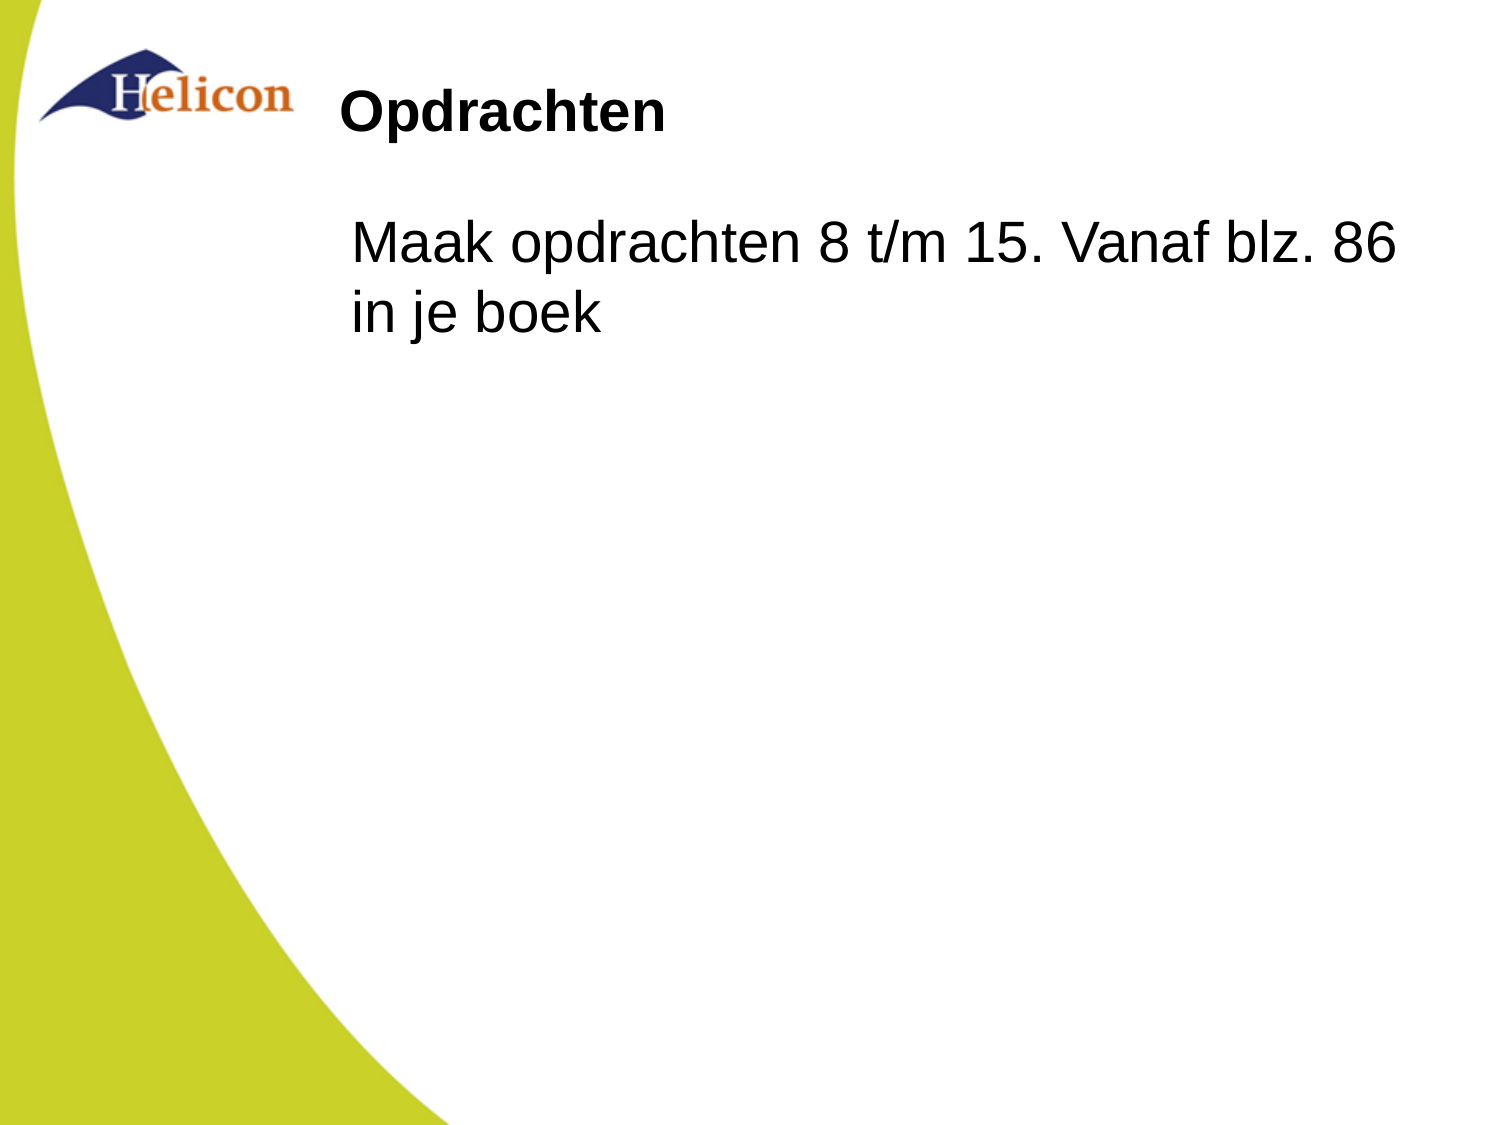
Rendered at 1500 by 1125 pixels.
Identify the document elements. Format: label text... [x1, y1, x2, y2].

title Opdrachten [324, 54, 1415, 161]
picture [0, 0, 1500, 1125]
list Maak opdrachten 8 t/m 15. Vanaf blz. 86 in je boek [336, 196, 1425, 1005]
